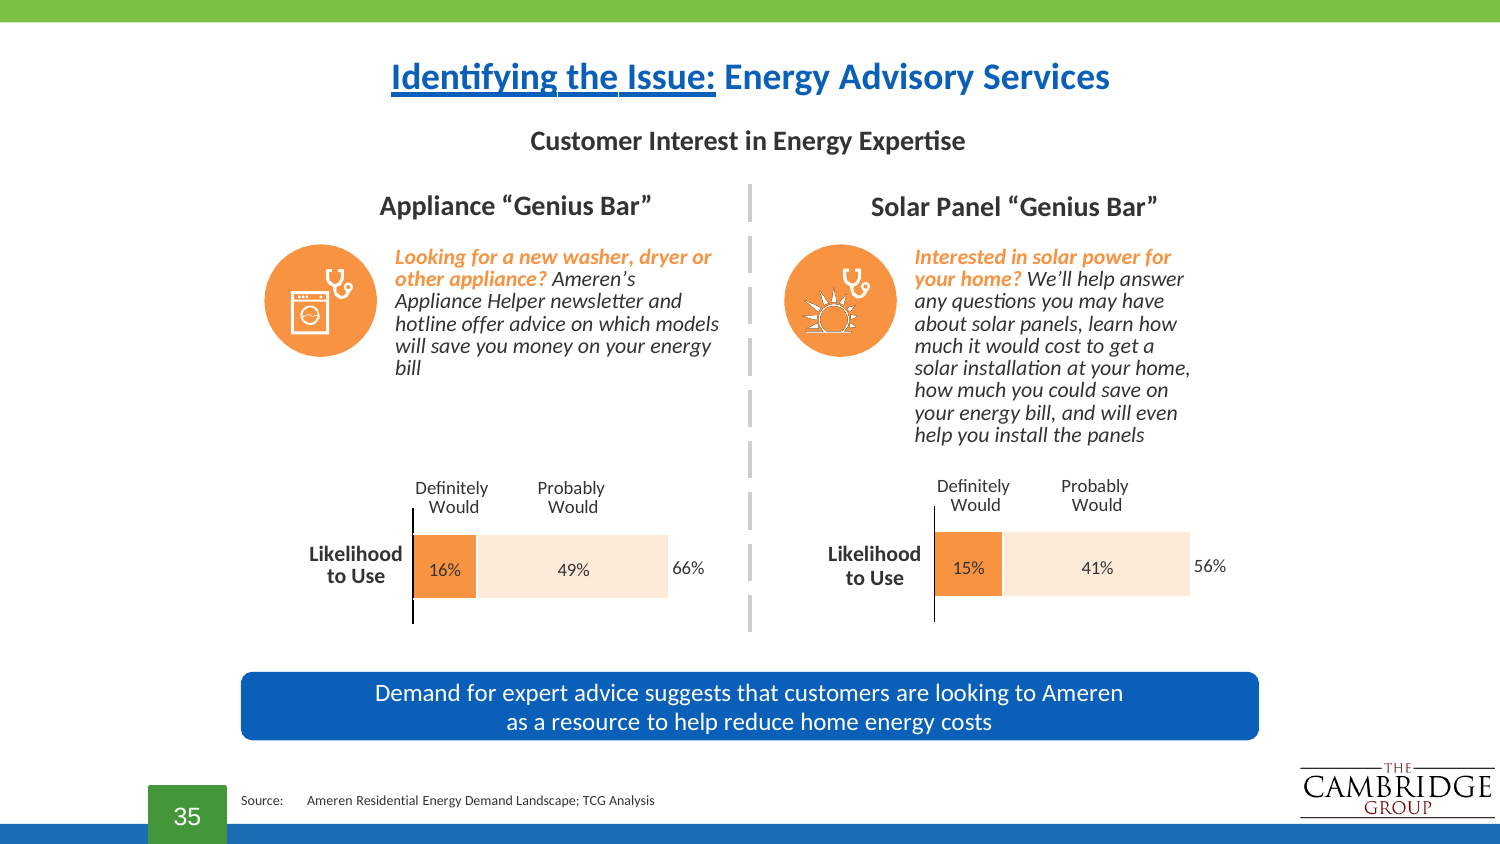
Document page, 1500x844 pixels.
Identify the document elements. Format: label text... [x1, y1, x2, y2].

text_box Probably Would [535, 479, 607, 518]
text_box [300, 305, 320, 326]
text_box Interested in solar power for your home? We’ll help answer any questions you may have about solar panels, learn how much it would cost to get a solar installation at your home, how much you could save on your energy bill, and will even help you install the panels [913, 246, 1194, 447]
text_box [325, 269, 353, 299]
text_box Likelihood to Use [307, 543, 405, 588]
text_box Looking for a new washer, dryer or other appliance? Ameren’s Appliance Helper newsletter and hotline offer advice on which models will save you money on your energy bill [393, 246, 721, 381]
text_box Solar Panel “Genius Bar” [869, 188, 1160, 222]
text_box 56% [1192, 553, 1229, 576]
text_box [784, 244, 897, 357]
text_box 66% [670, 555, 707, 579]
text_box Customer Interest in Energy Expertise [529, 121, 972, 156]
slide_number 35 [150, 787, 225, 844]
text_box [935, 532, 1003, 596]
text_box 15% [951, 555, 987, 579]
text_box [240, 671, 1259, 741]
text_box Definitely Would [414, 479, 491, 518]
text_box [264, 244, 377, 357]
text_box Source: [239, 791, 286, 809]
text_box Likelihood to Use [826, 541, 924, 591]
picture [1299, 762, 1496, 819]
text_box Appliance “Genius Bar” [378, 187, 655, 222]
text_box [477, 534, 669, 599]
text_box 49% [556, 557, 592, 581]
text_box Probably Would [1059, 476, 1131, 515]
text_box 41% [1080, 555, 1116, 579]
text_box 16% [427, 557, 463, 581]
text_box [1004, 532, 1190, 596]
text_box [843, 268, 862, 286]
text_box [290, 291, 330, 335]
text_box [414, 534, 476, 599]
text_box Ameren Residential Energy Demand Landscape; TCG Analysis [305, 791, 657, 809]
text_box Demand for expert advice suggests that customers are looking to Ameren as a resource to help reduce home energy costs [267, 676, 1232, 736]
text_box Definitely Would [935, 476, 1013, 515]
text_box [801, 286, 858, 333]
title Identifying the Issue: Energy Advisory Services [75, 0, 1425, 146]
text_box [858, 282, 871, 299]
